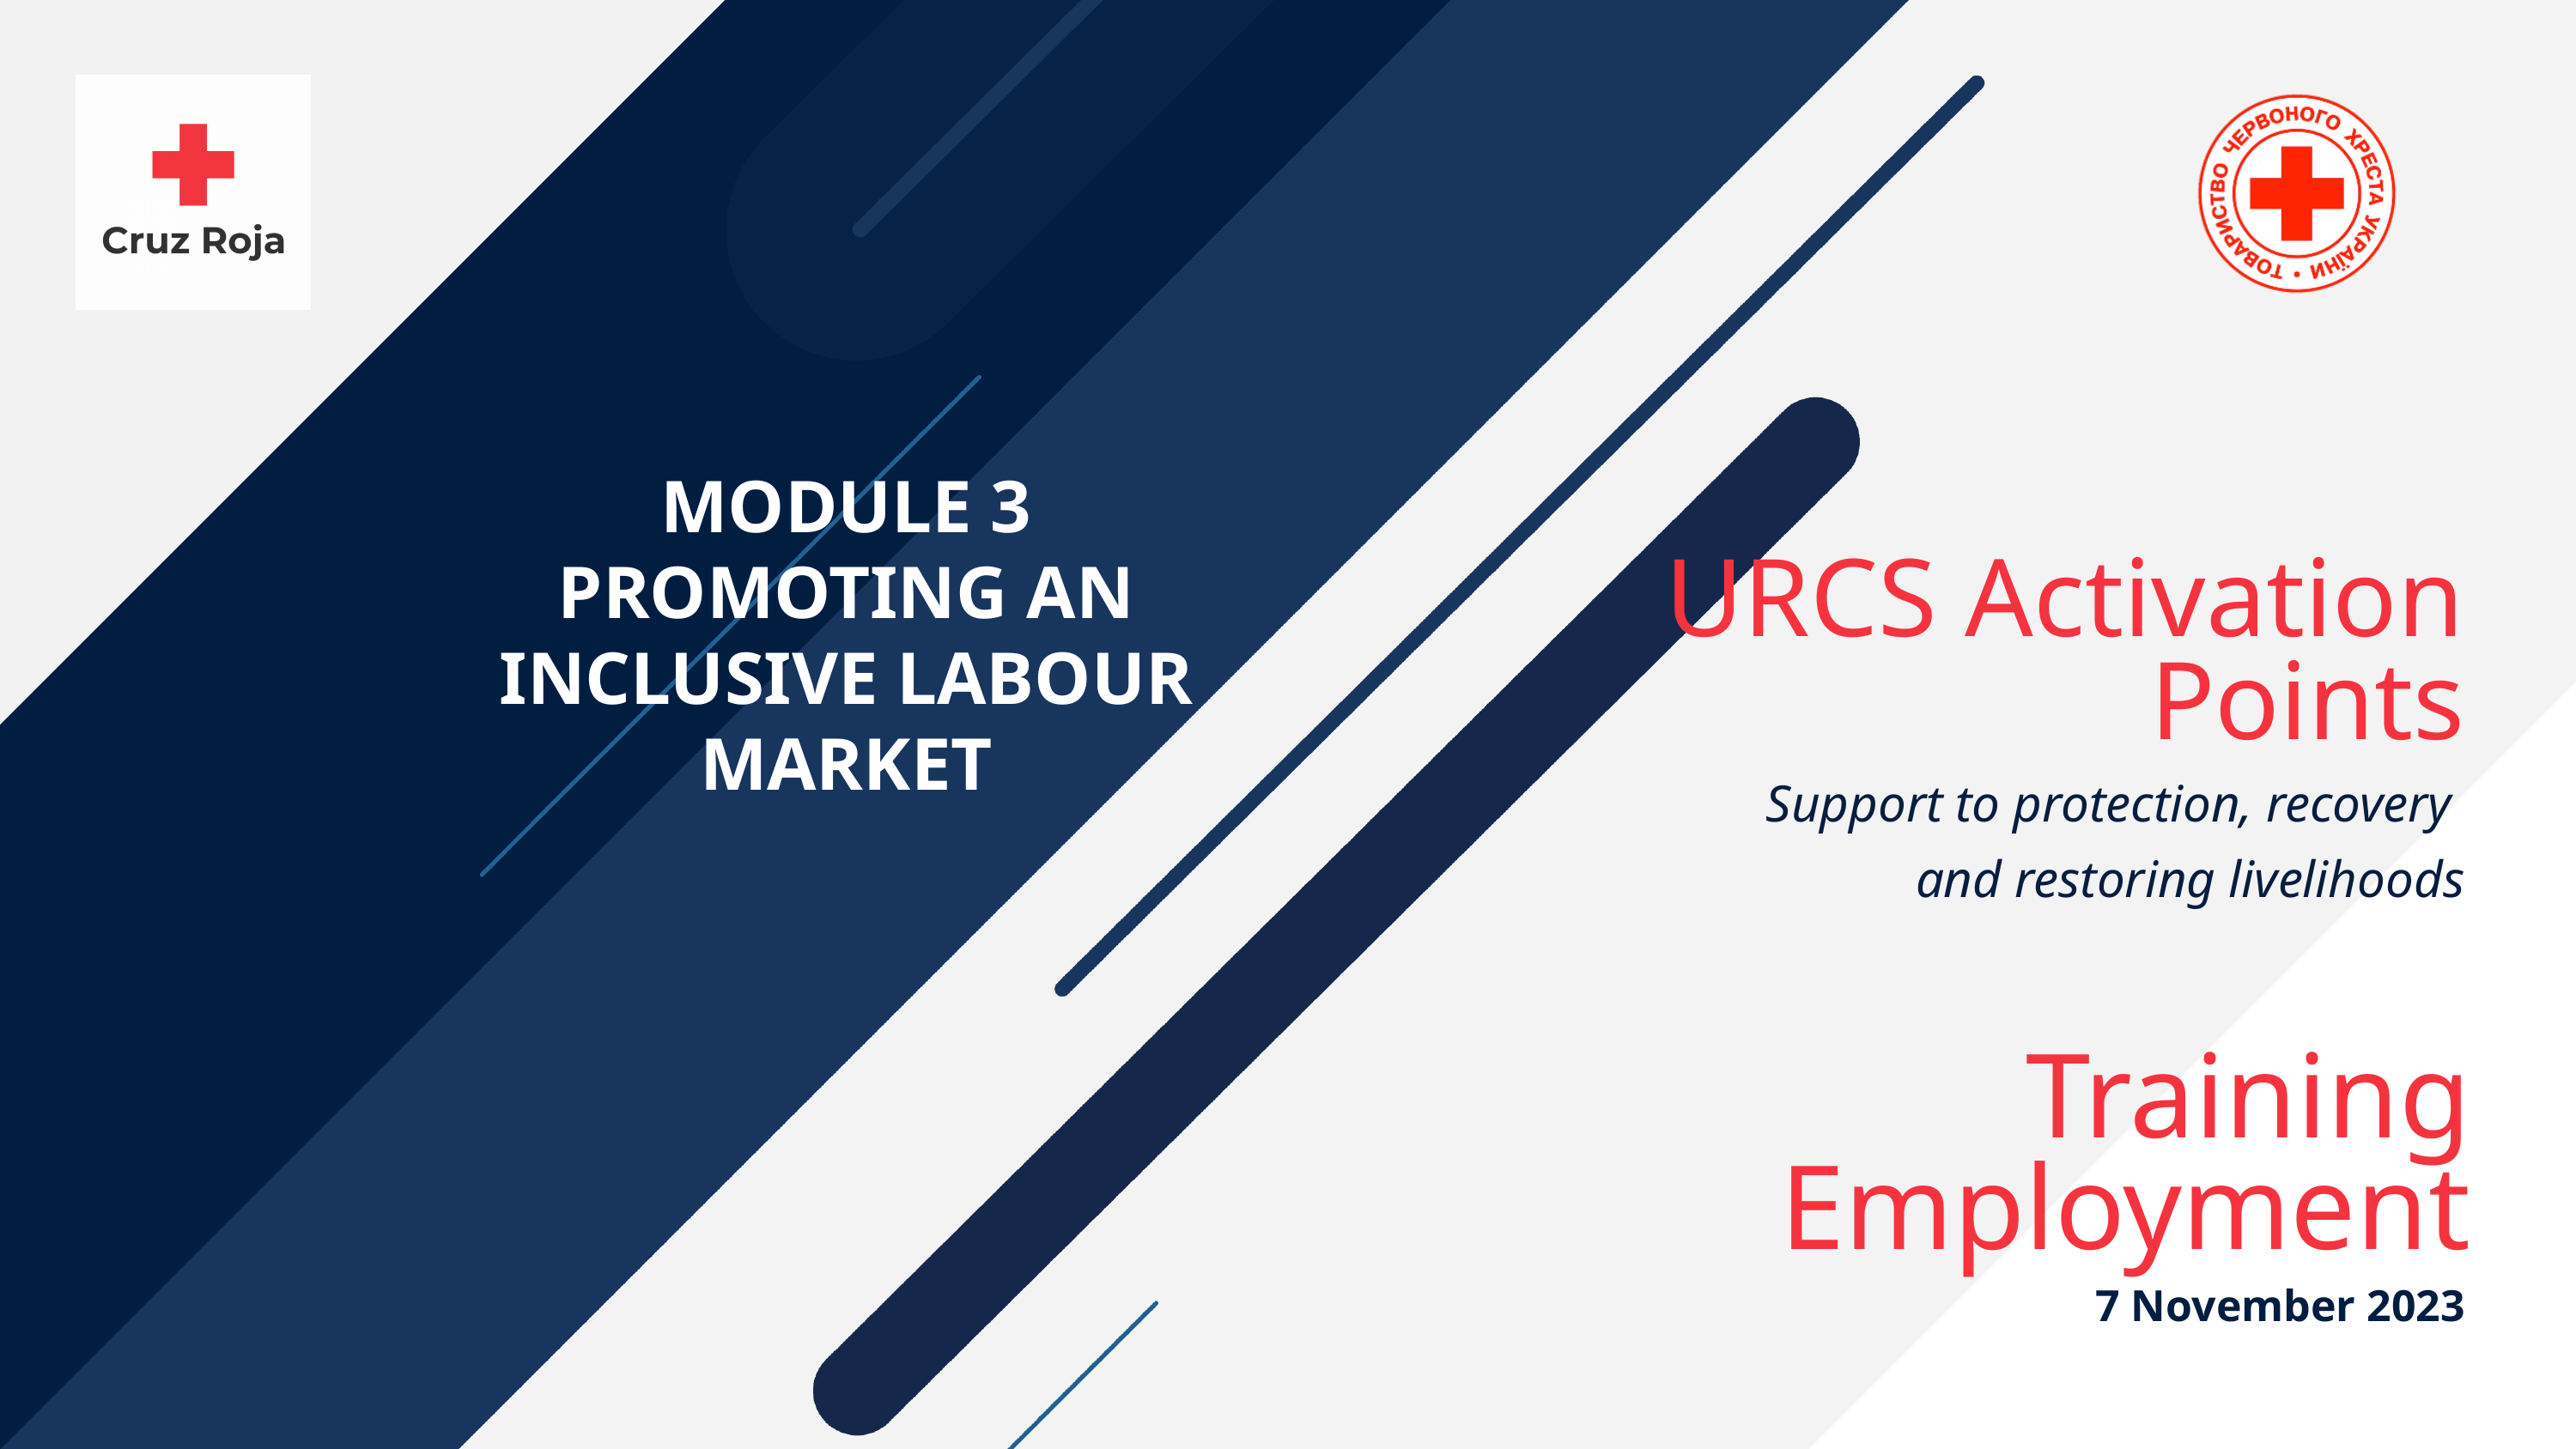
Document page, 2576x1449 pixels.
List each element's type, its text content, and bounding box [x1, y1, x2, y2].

list URCS Activation Points Support to protection, recovery and restoring livelihoods [1564, 547, 2472, 930]
text_box Training Employment [1419, 930, 2478, 1410]
picture [76, 75, 311, 310]
picture [0, 0, 2476, 1449]
text_box MODULE 3 PROMOTING AN INCLUSIVE LABOUR MARKET [400, 454, 1292, 811]
